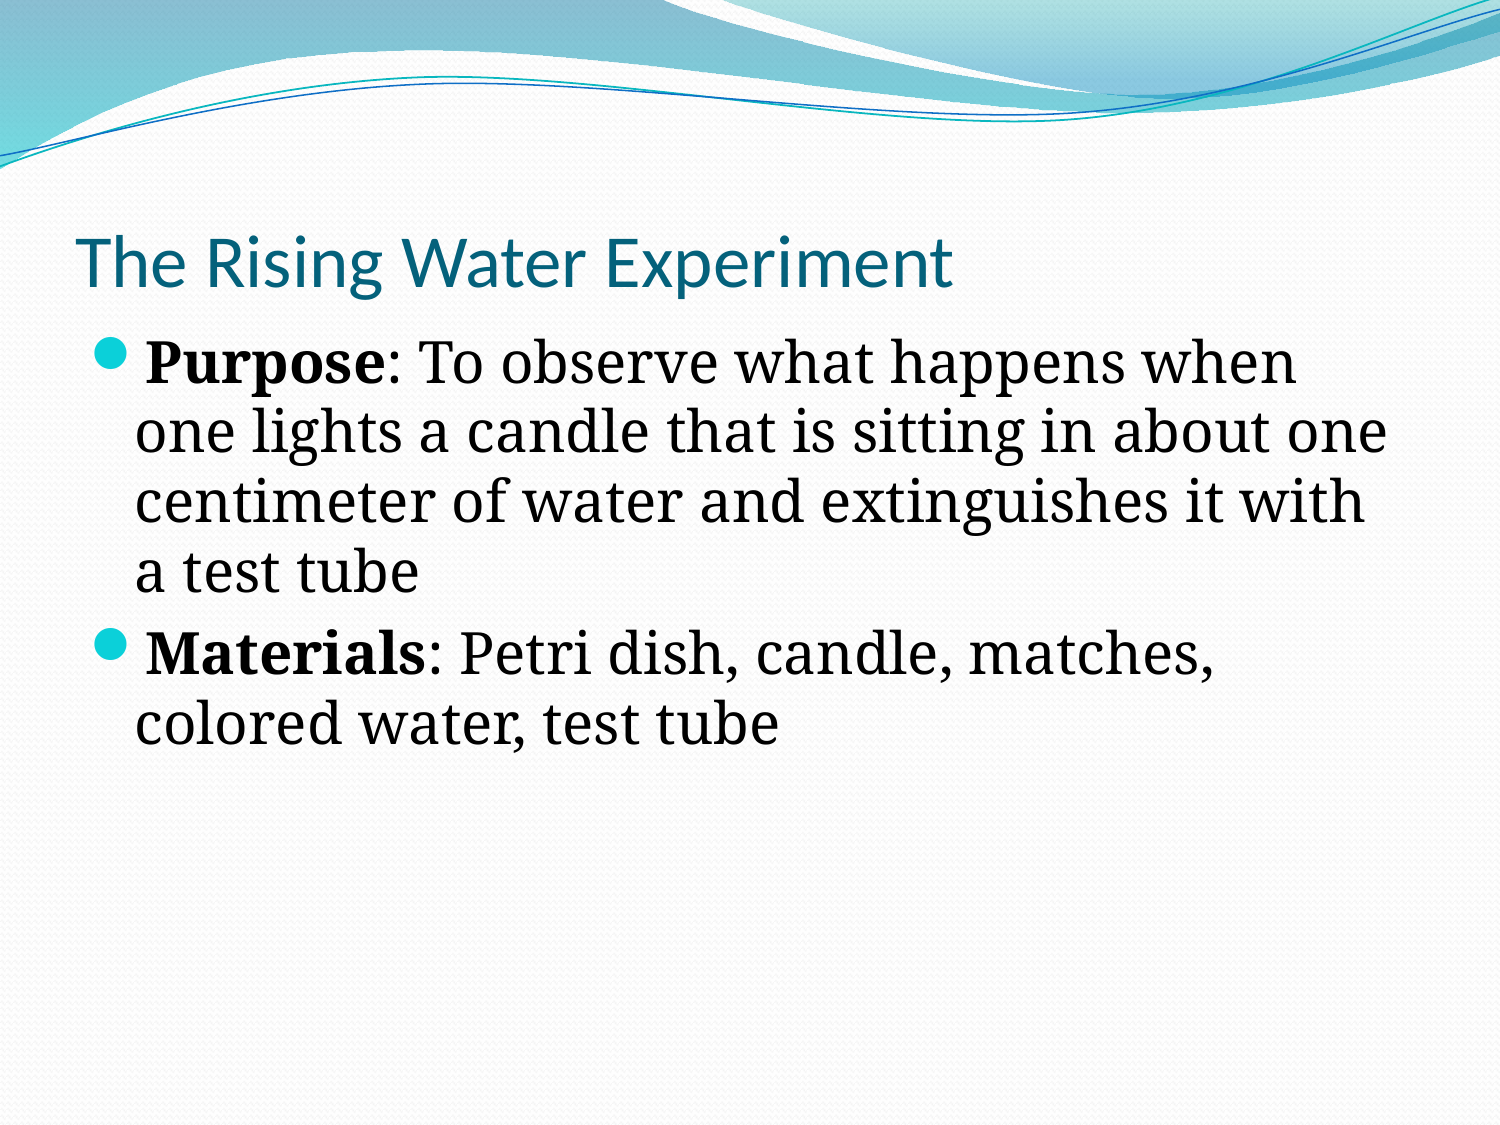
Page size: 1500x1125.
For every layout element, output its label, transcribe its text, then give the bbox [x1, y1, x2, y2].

list Purpose: To observe what happens when one lights a candle that is sitting in about one centimeter of water and extinguishes it with a test tube Materials: Petri dish, candle, matches, colored water, test tube [75, 317, 1425, 1038]
title The Rising Water Experiment [75, 115, 1425, 303]
